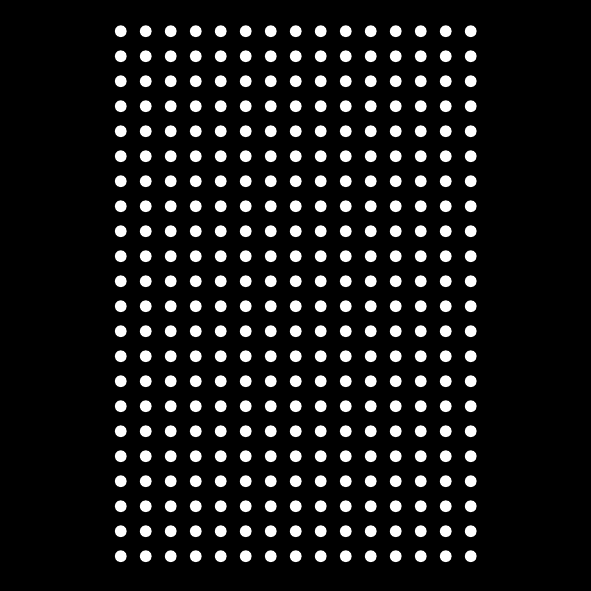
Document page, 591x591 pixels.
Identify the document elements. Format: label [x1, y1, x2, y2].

text_box [114, 550, 477, 563]
text_box [114, 200, 477, 213]
text_box [114, 525, 477, 538]
text_box [114, 350, 477, 363]
text_box [114, 375, 477, 388]
text_box [114, 500, 477, 513]
text_box [114, 400, 477, 413]
text_box [114, 275, 477, 288]
text_box [114, 25, 477, 38]
text_box [114, 125, 477, 138]
text_box [114, 425, 477, 438]
text_box [114, 175, 477, 188]
text_box [114, 450, 477, 463]
text_box [114, 150, 477, 163]
text_box [114, 225, 477, 238]
text_box [114, 50, 477, 63]
text_box [114, 75, 477, 88]
text_box [114, 300, 477, 313]
text_box [114, 250, 477, 263]
text_box [114, 475, 477, 488]
text_box [114, 325, 477, 338]
text_box [114, 100, 477, 113]
